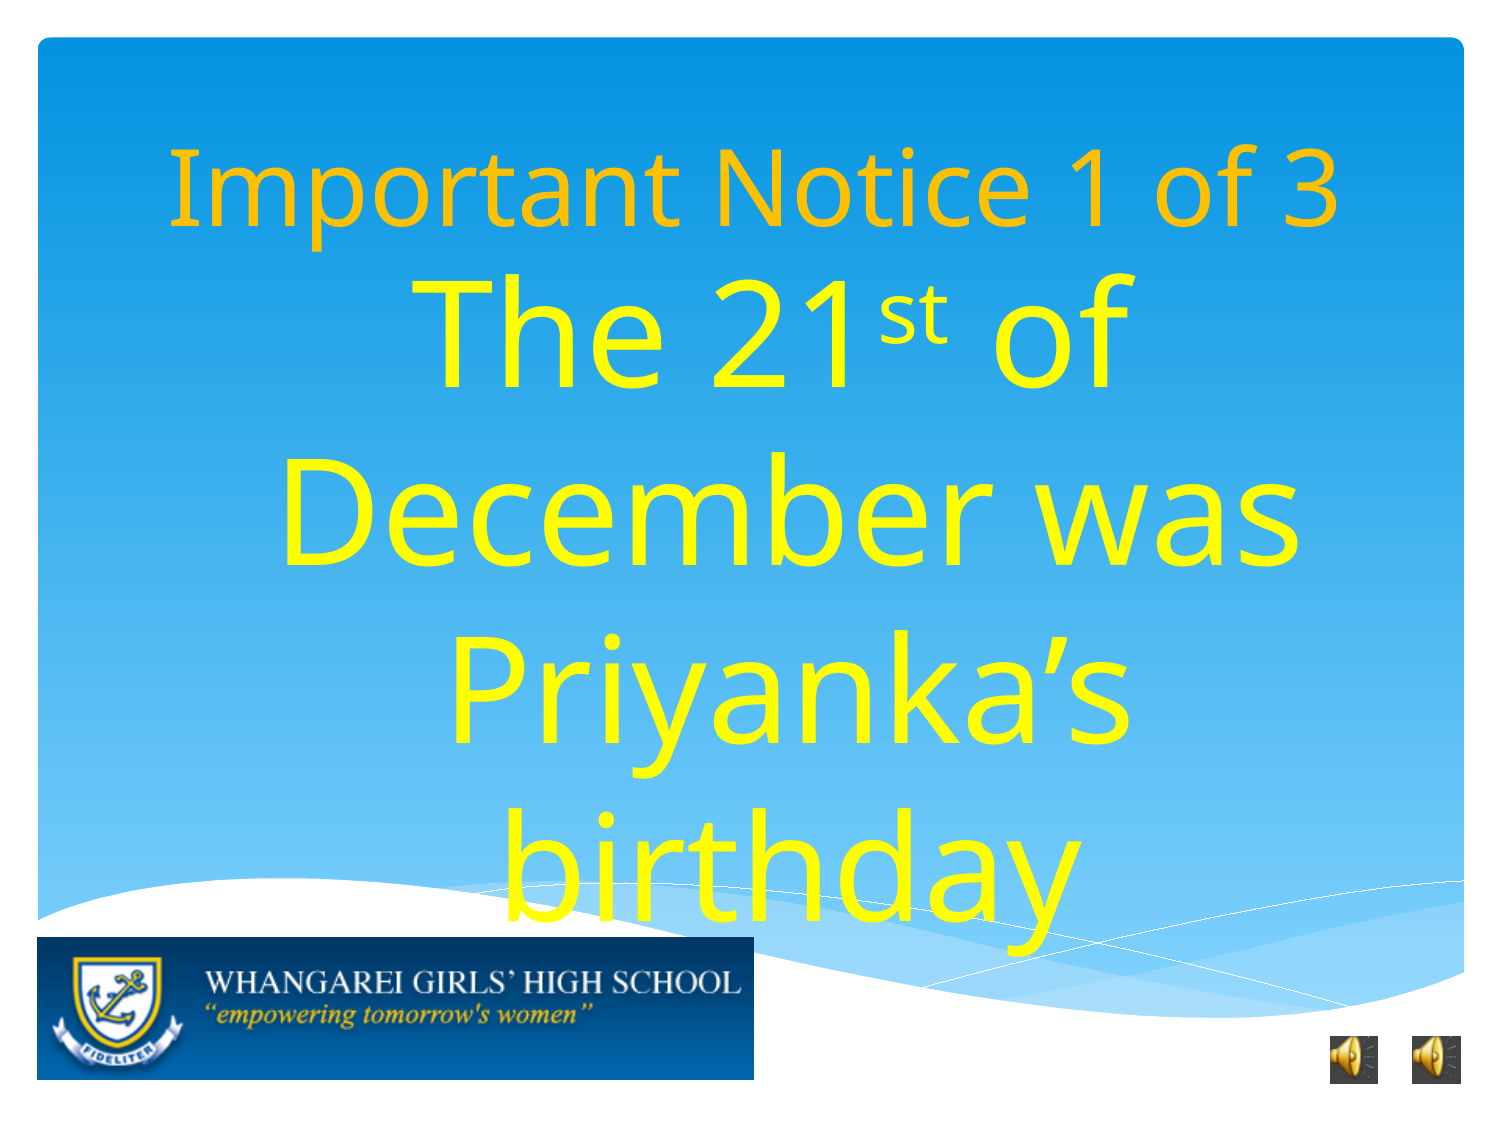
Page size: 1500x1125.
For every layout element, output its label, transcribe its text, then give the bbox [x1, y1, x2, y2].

picture [1328, 1034, 1380, 1086]
text_box Important Notice 1 of 3 [149, 37, 1362, 255]
text_box The 21st of December was Priyanka’s birthday [149, 231, 1391, 963]
picture [1411, 1034, 1462, 1086]
picture [37, 937, 754, 1080]
